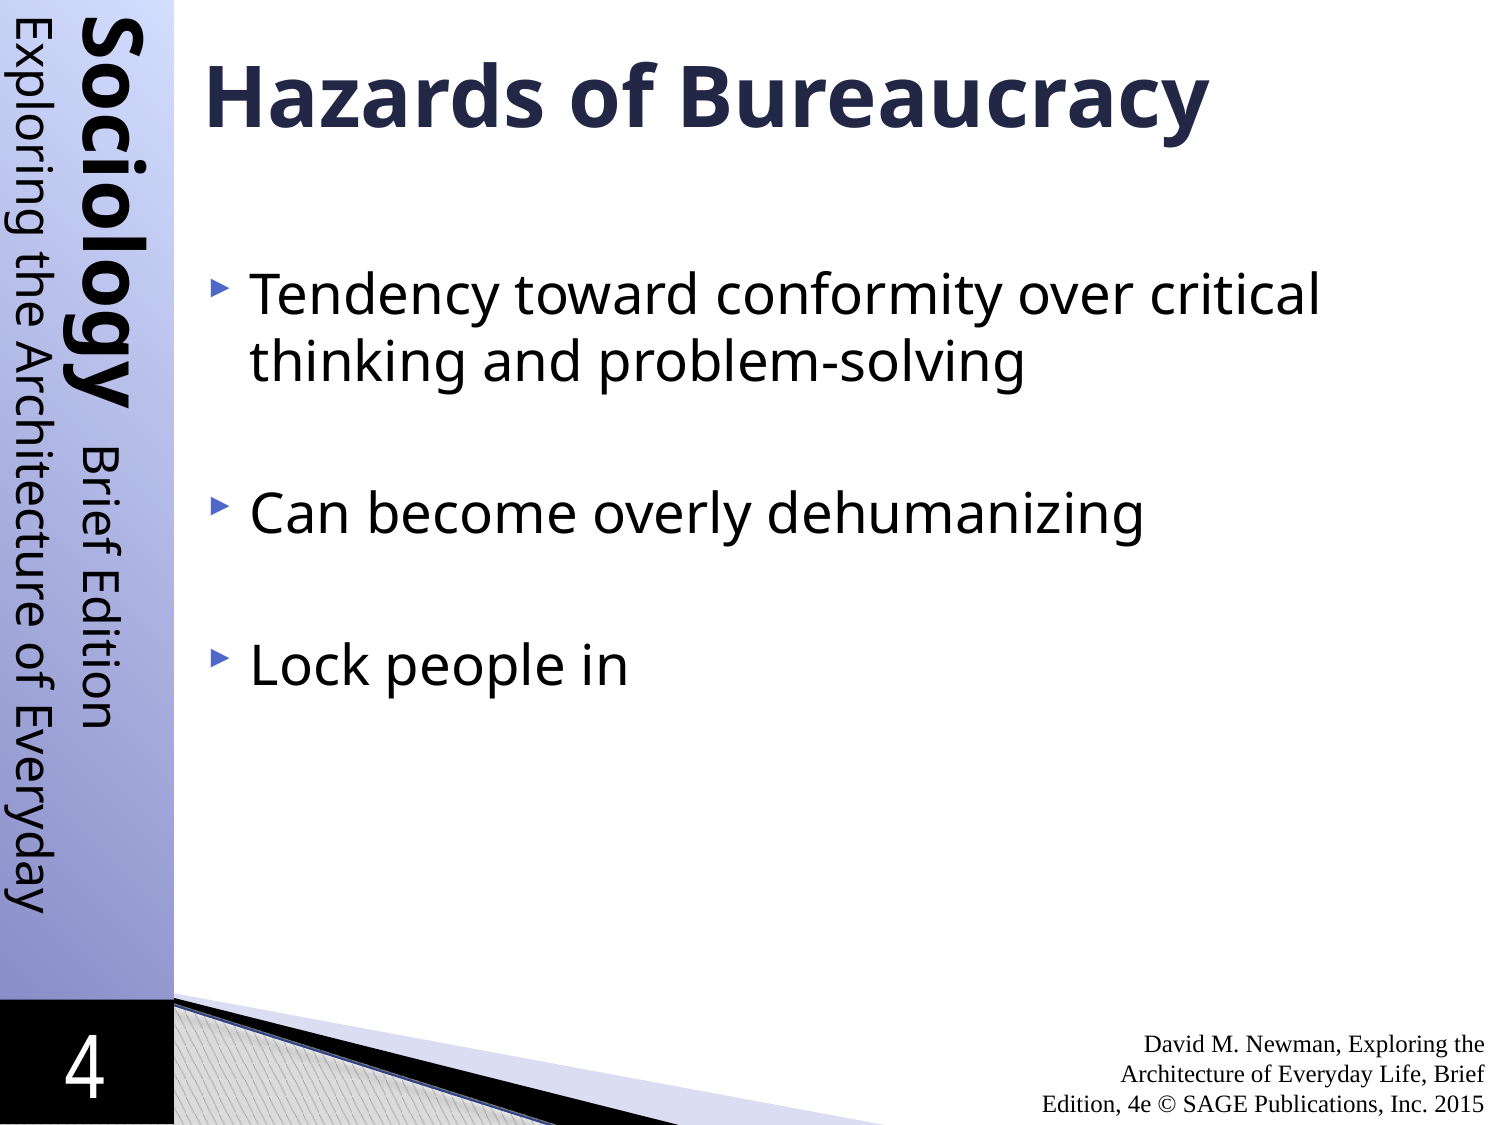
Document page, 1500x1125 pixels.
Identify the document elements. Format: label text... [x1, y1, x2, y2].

title Hazards of Bureaucracy [187, 0, 1500, 188]
footer David M. Newman, Exploring the Architecture of Everyday Life, Brief Edition, 4e © SAGE Publications, Inc. 2015 [1025, 1065, 1500, 1125]
picture [174, 1003, 558, 1125]
list Tendency toward conformity over critical thinking and problem-solving Can become overly dehumanizing Lock people in [174, 174, 1388, 918]
